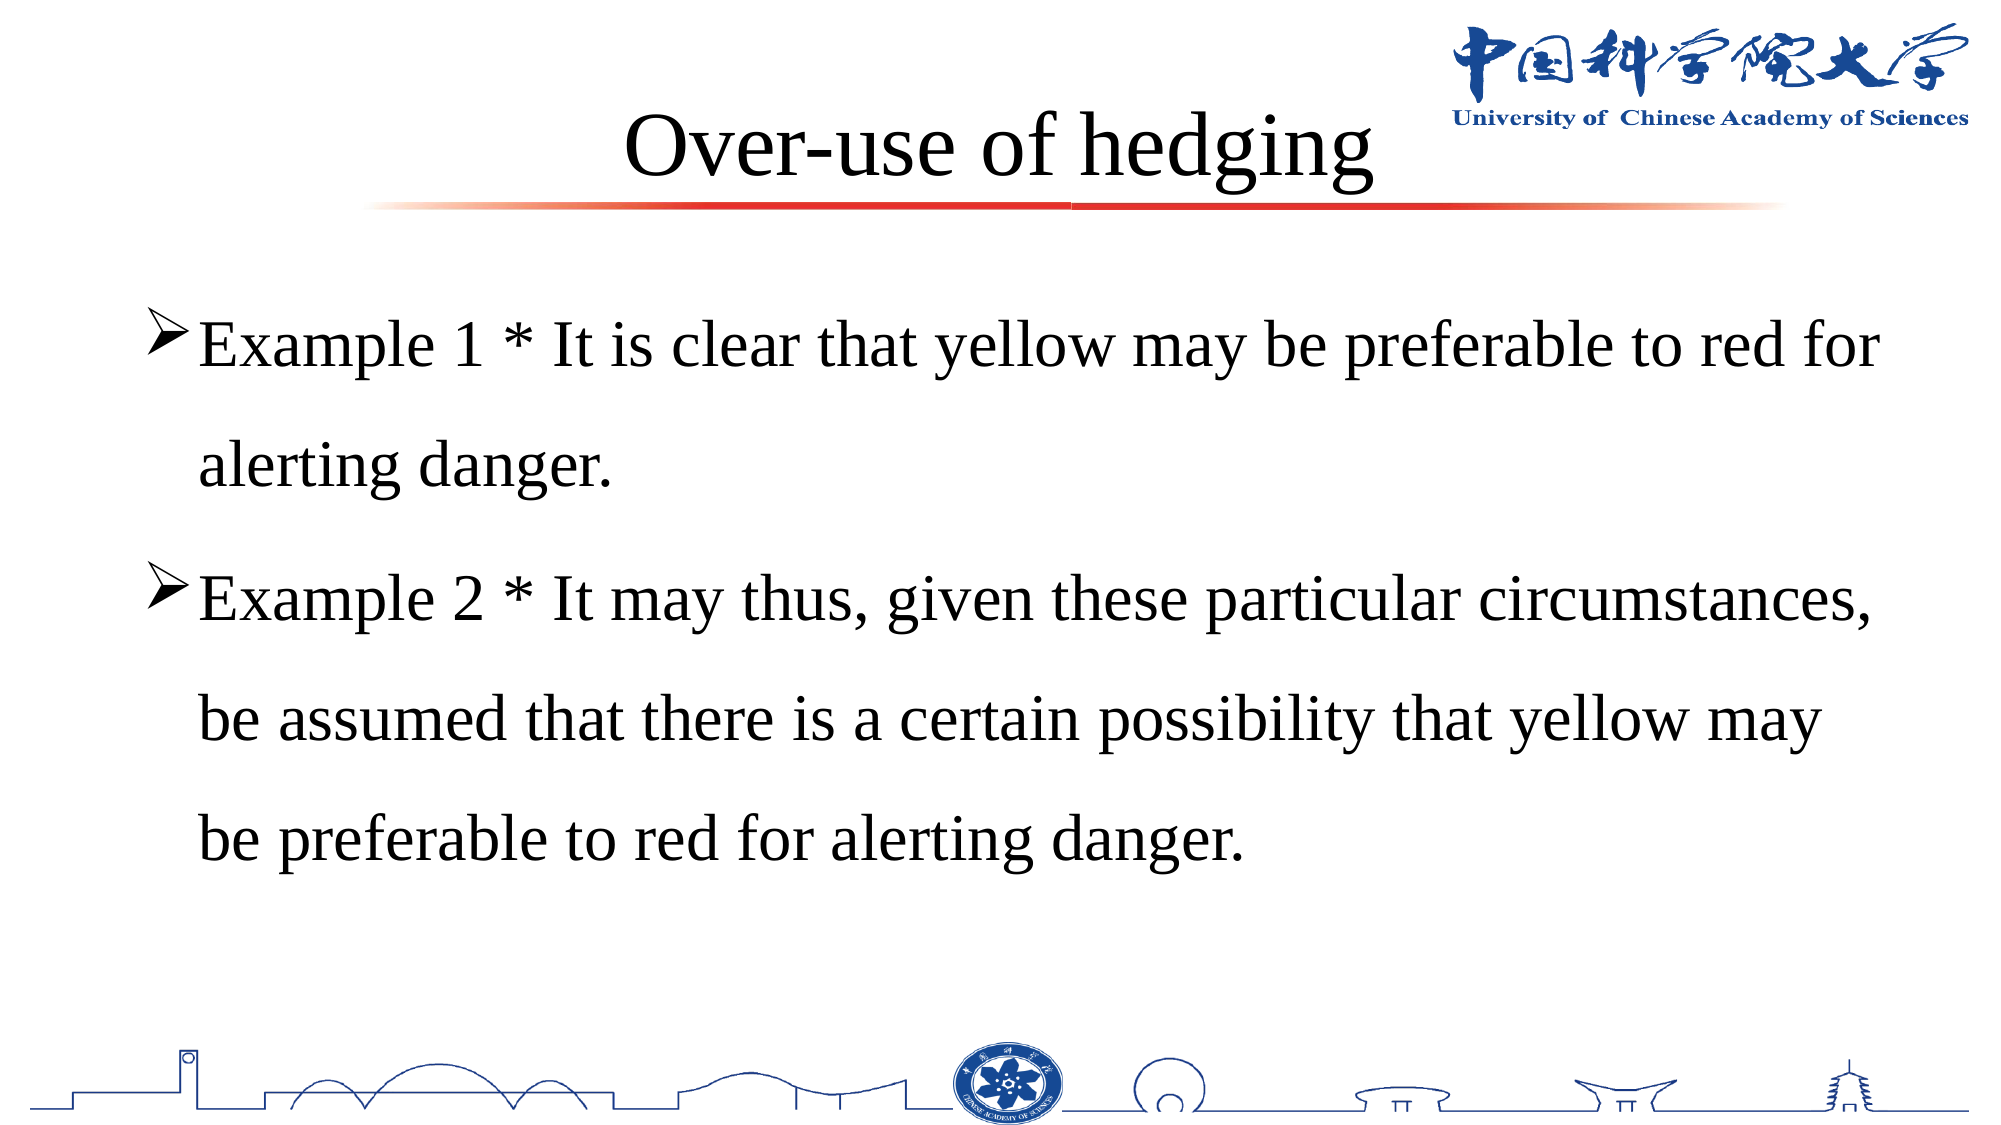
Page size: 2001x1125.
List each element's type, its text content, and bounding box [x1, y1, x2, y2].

picture [1437, 23, 1969, 129]
list Example 1 * It is clear that yellow may be preferable to red for alerting danger. Example 2 * It may thus, given these particular circumstances, be assumed that there is a certain possibility that yellow may be preferable to red for alerting danger. [127, 252, 1910, 1115]
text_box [334, 202, 1816, 210]
title Over-use of hedging [99, 45, 1900, 233]
picture [30, 1039, 1969, 1125]
